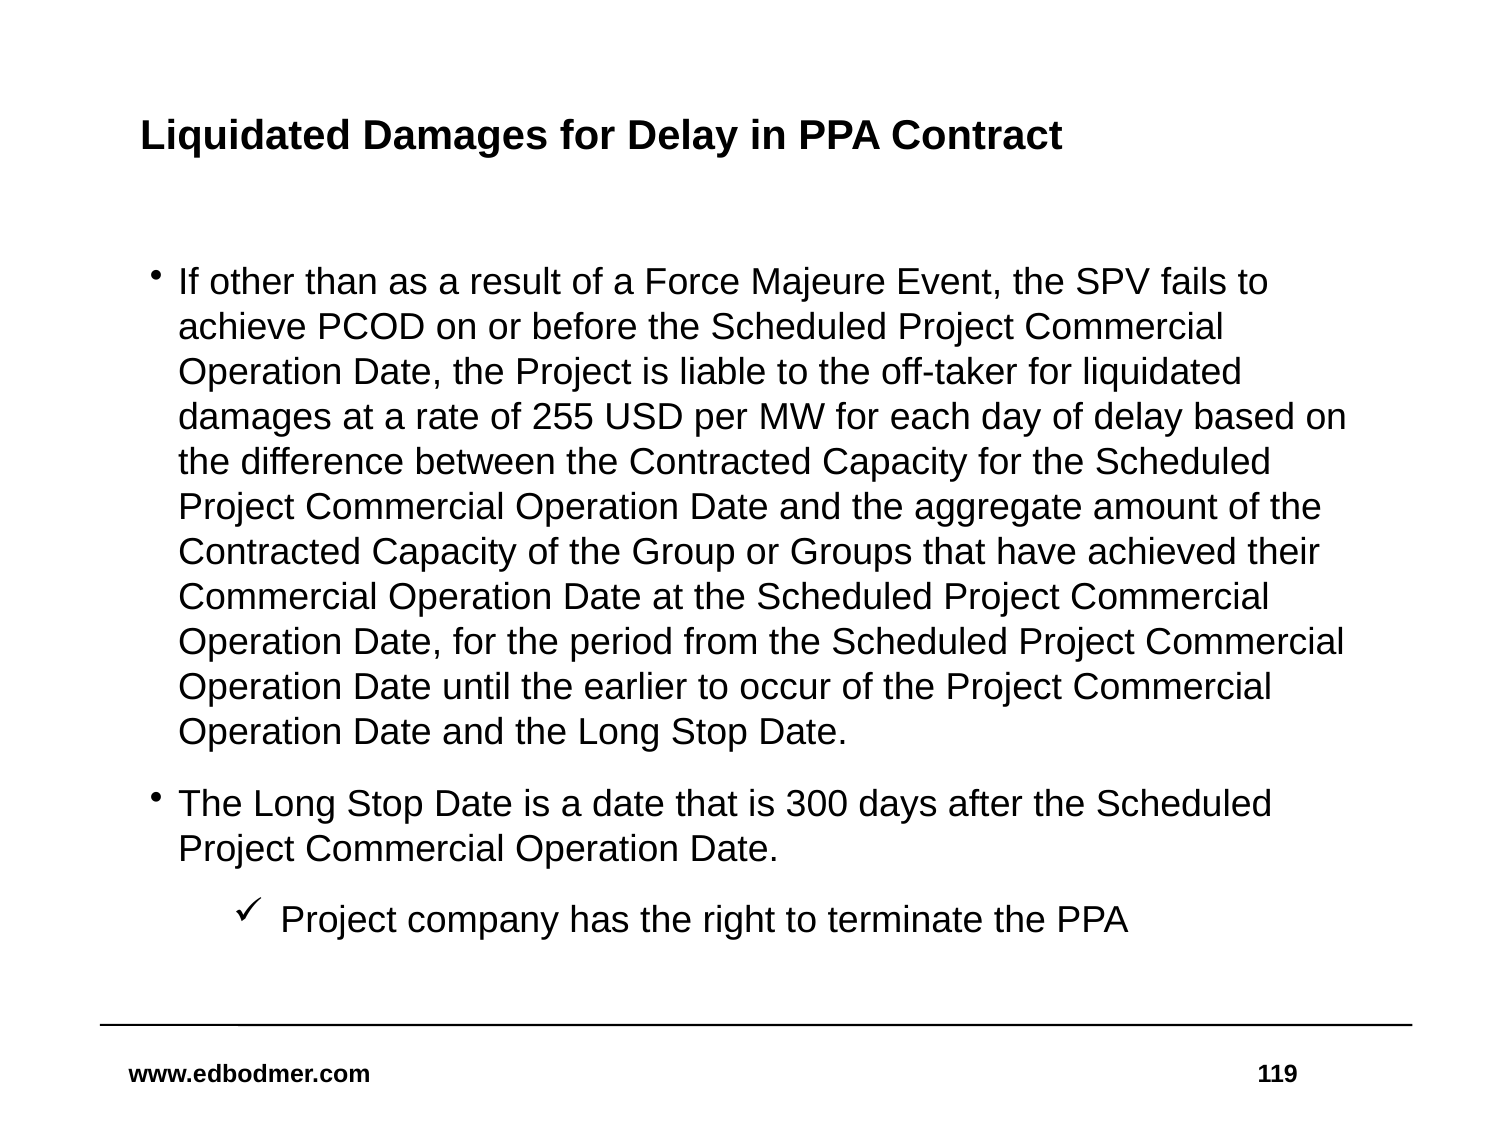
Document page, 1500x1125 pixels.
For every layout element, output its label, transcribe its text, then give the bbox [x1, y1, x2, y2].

list If other than as a result of a Force Majeure Event, the SPV fails to achieve PCOD on or before the Scheduled Project Commercial Operation Date, the Project is liable to the off-taker for liquidated damages at a rate of 255 USD per MW for each day of delay based on the difference between the Contracted Capacity for the Scheduled Project Commercial Operation Date and the aggregate amount of the Contracted Capacity of the Group or Groups that have achieved their Commercial Operation Date at the Scheduled Project Commercial Operation Date, for the period from the Scheduled Project Commercial Operation Date until the earlier to occur of the Project Commercial Operation Date and the Long Stop Date. The Long Stop Date is a date that is 300 days after the Scheduled Project Commercial Operation Date. Project company has the right to terminate the PPA [125, 249, 1375, 1000]
title Liquidated Damages for Delay in PPA Contract [125, 99, 1288, 225]
